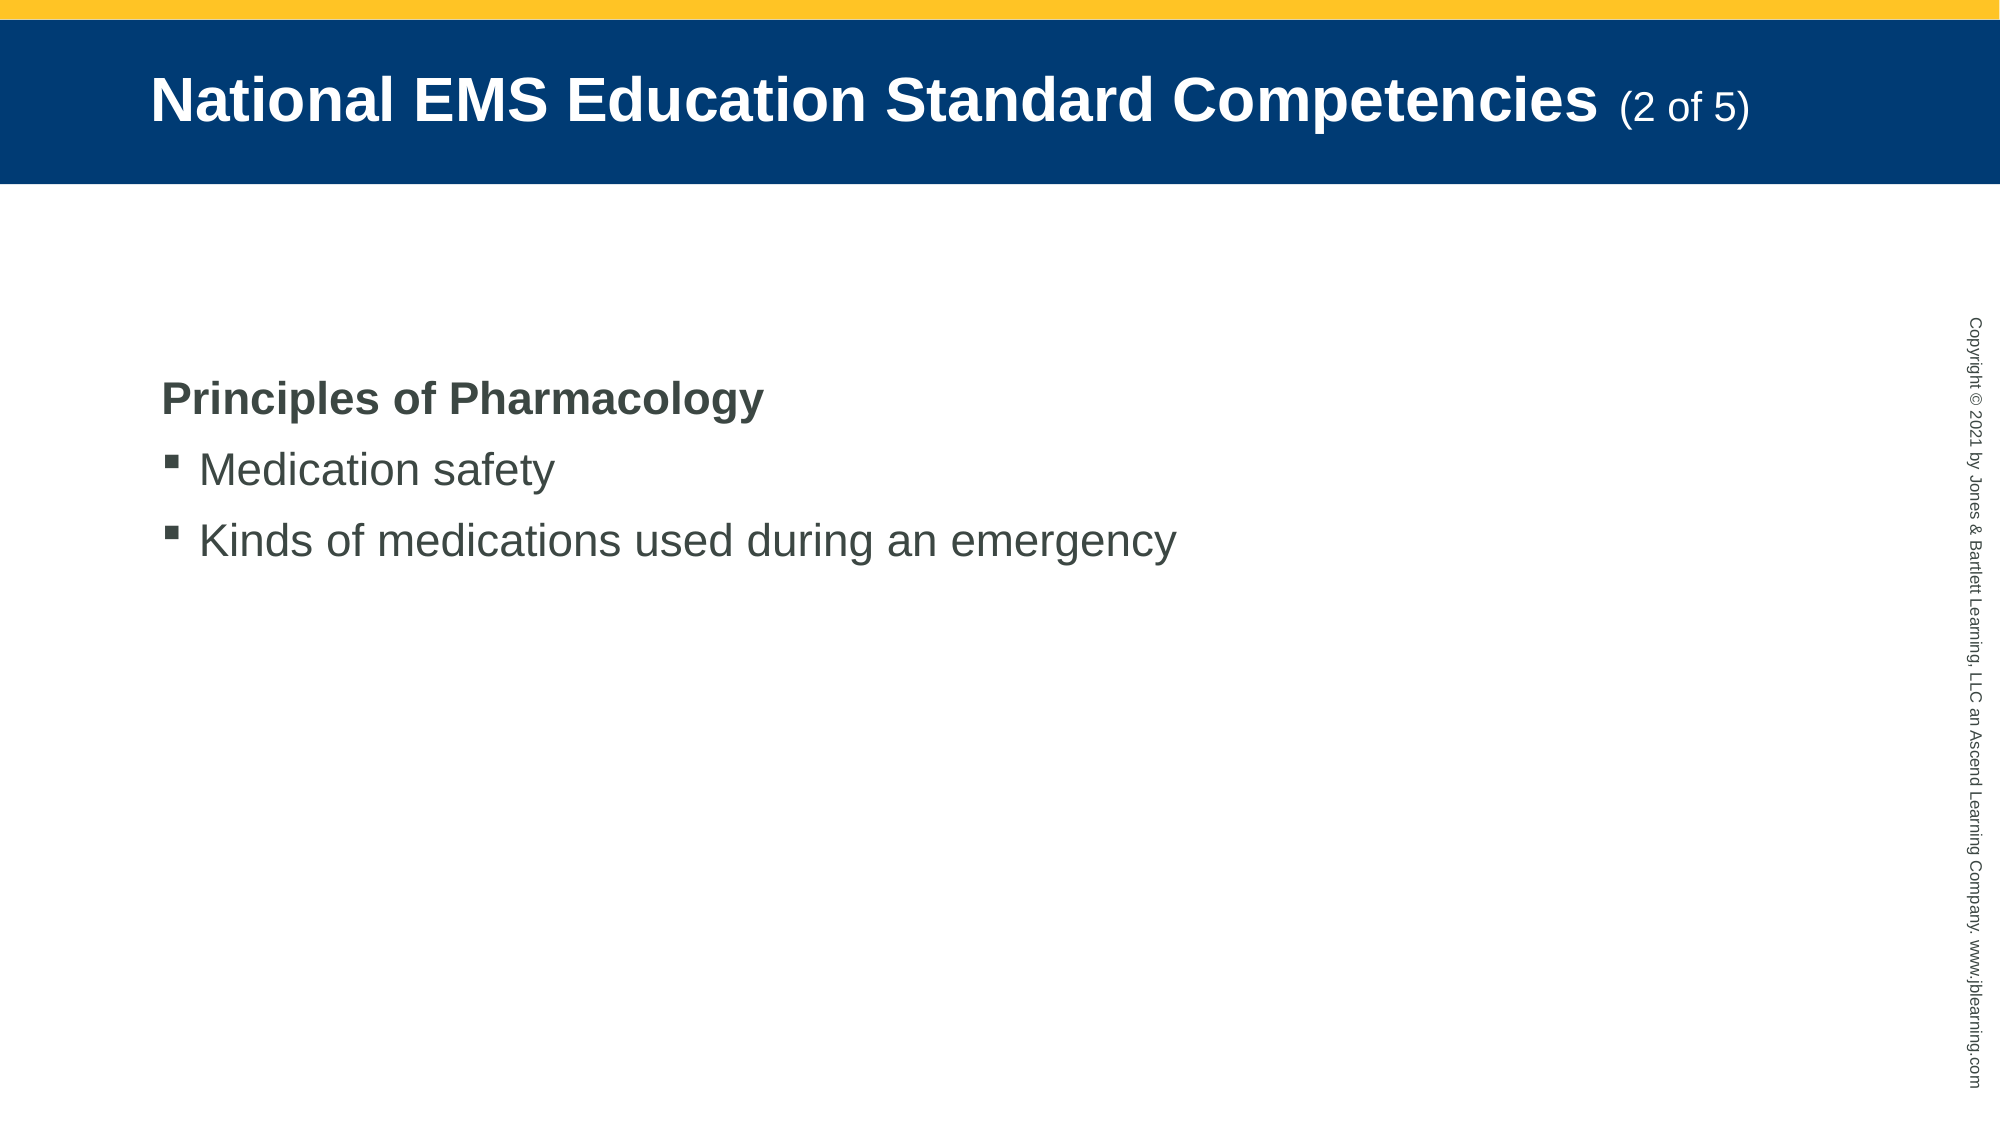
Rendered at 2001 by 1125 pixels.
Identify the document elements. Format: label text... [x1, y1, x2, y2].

title National EMS Education Standard Competencies (2 of 5) [0, 19, 2000, 185]
list Principles of Pharmacology Medication safety Kinds of medications used during an emergency [146, 361, 1859, 1016]
